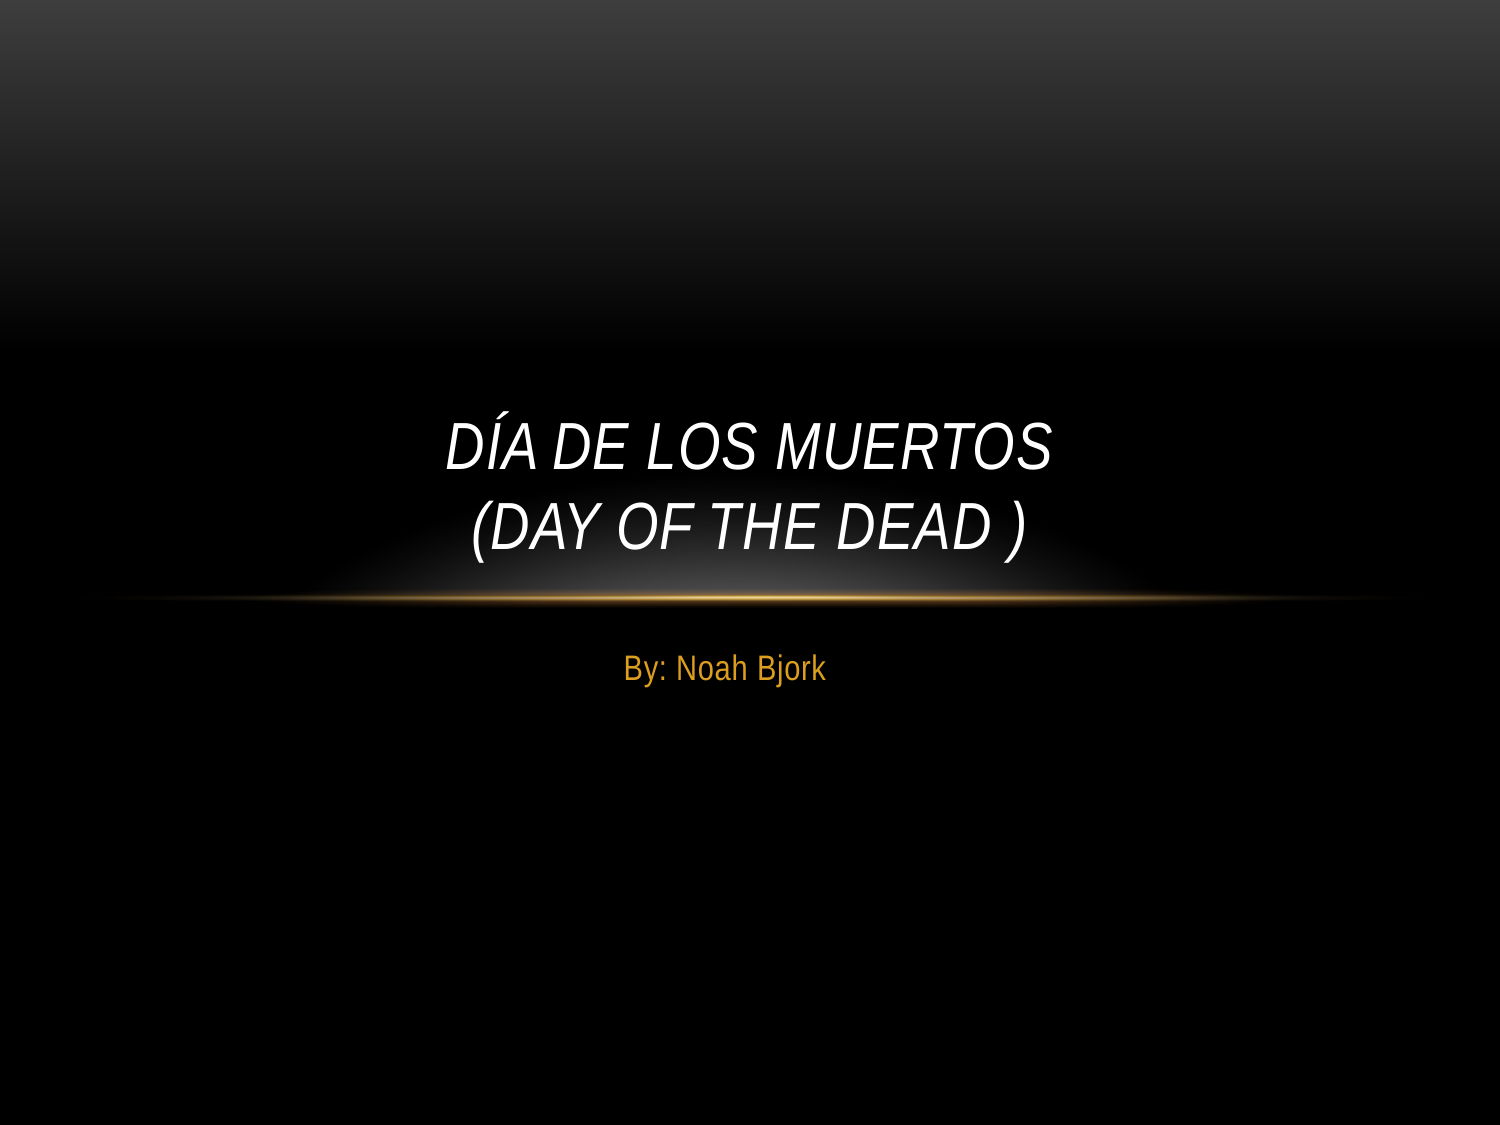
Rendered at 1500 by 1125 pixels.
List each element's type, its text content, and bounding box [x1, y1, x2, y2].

picture [0, 0, 1500, 750]
title Día de los Muertos (Day of the dead ) [112, 329, 1388, 571]
subtitle By: Noah Bjork [200, 637, 1250, 925]
